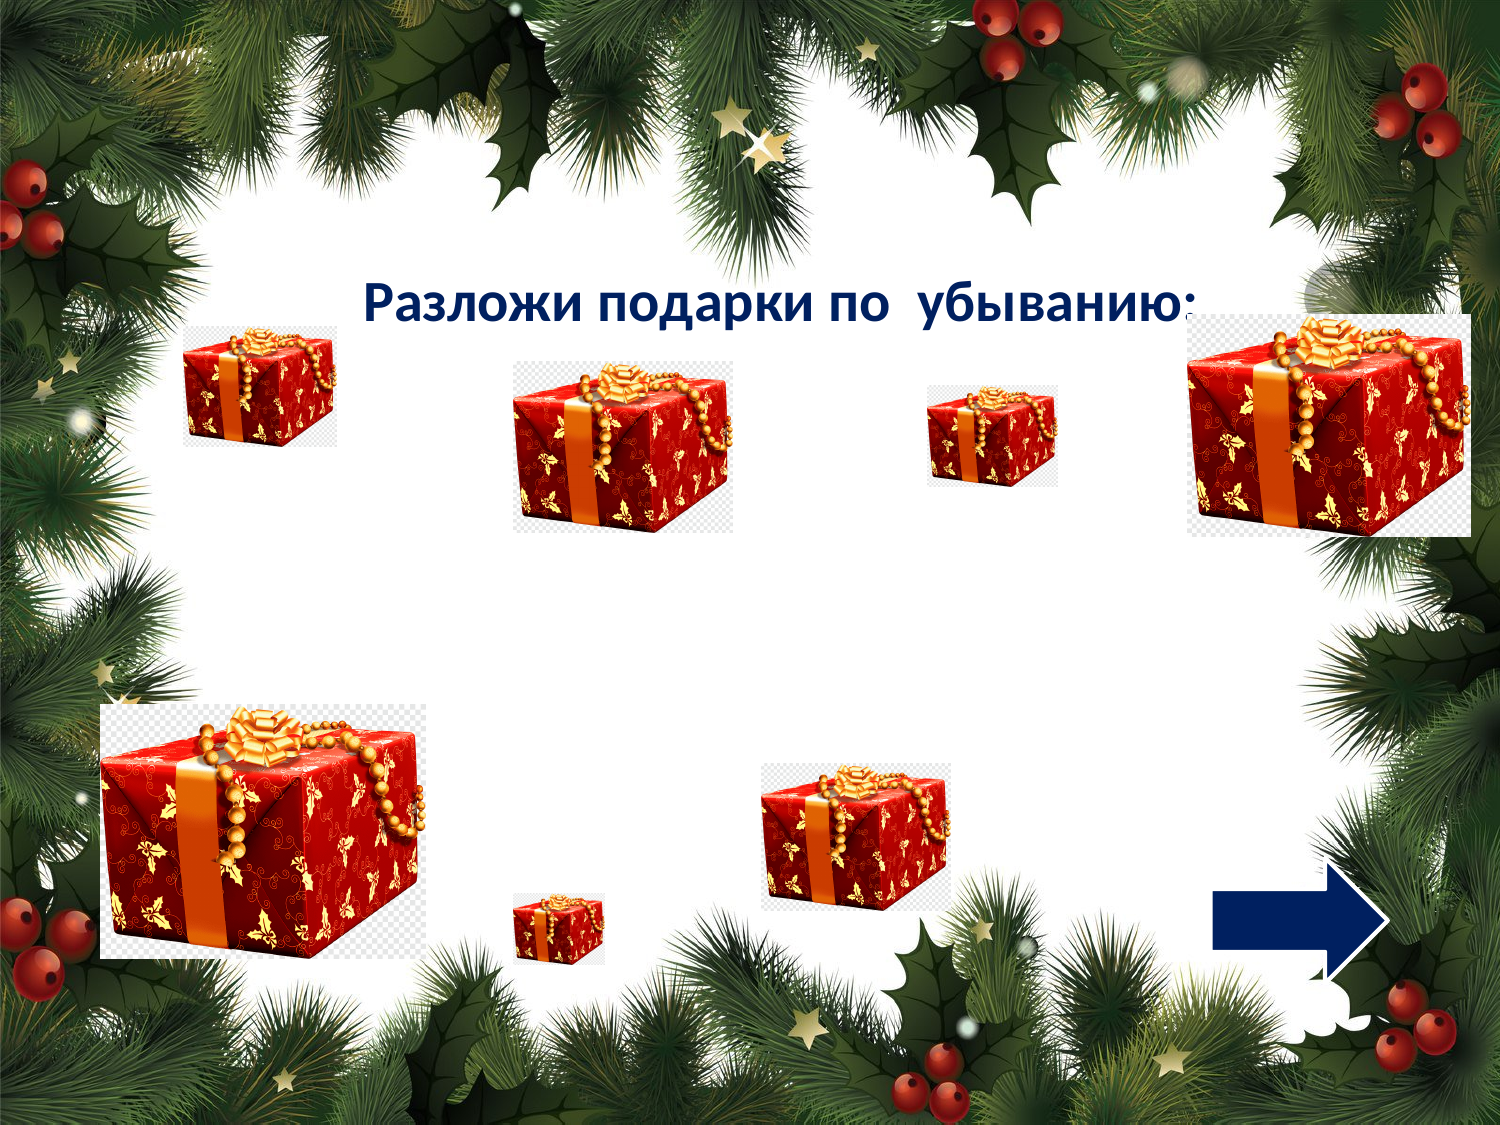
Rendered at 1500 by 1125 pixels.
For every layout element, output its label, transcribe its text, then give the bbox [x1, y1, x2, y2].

picture [0, 0, 1500, 1125]
text_box Разложи подарки по убыванию: [348, 255, 1291, 341]
text_box [1208, 855, 1390, 986]
